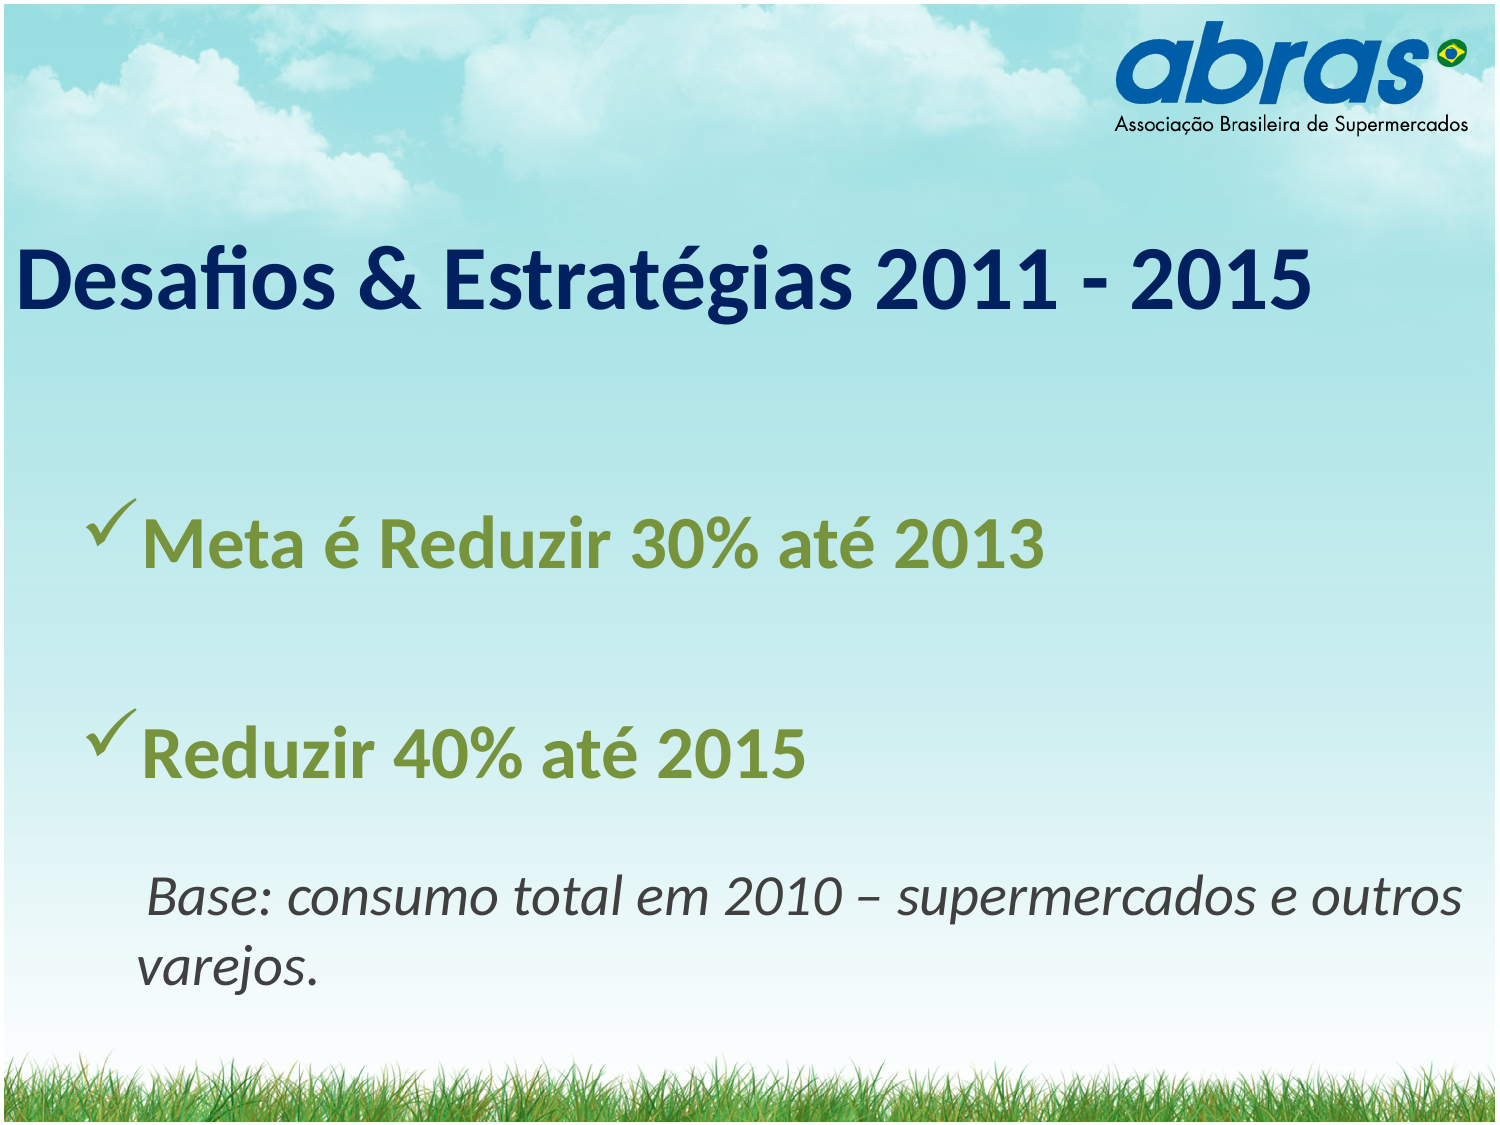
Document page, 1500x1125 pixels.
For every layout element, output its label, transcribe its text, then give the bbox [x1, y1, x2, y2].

title Desafios & Estratégias 2011 - 2015 [0, 125, 1500, 421]
picture [0, 0, 1500, 125]
list Meta é Reduzir 30% até 2013 Reduzir 40% até 2015 Base: consumo total em 2010 – supermercados e outros varejos. . [64, 420, 1500, 1024]
picture [0, 421, 1500, 1125]
